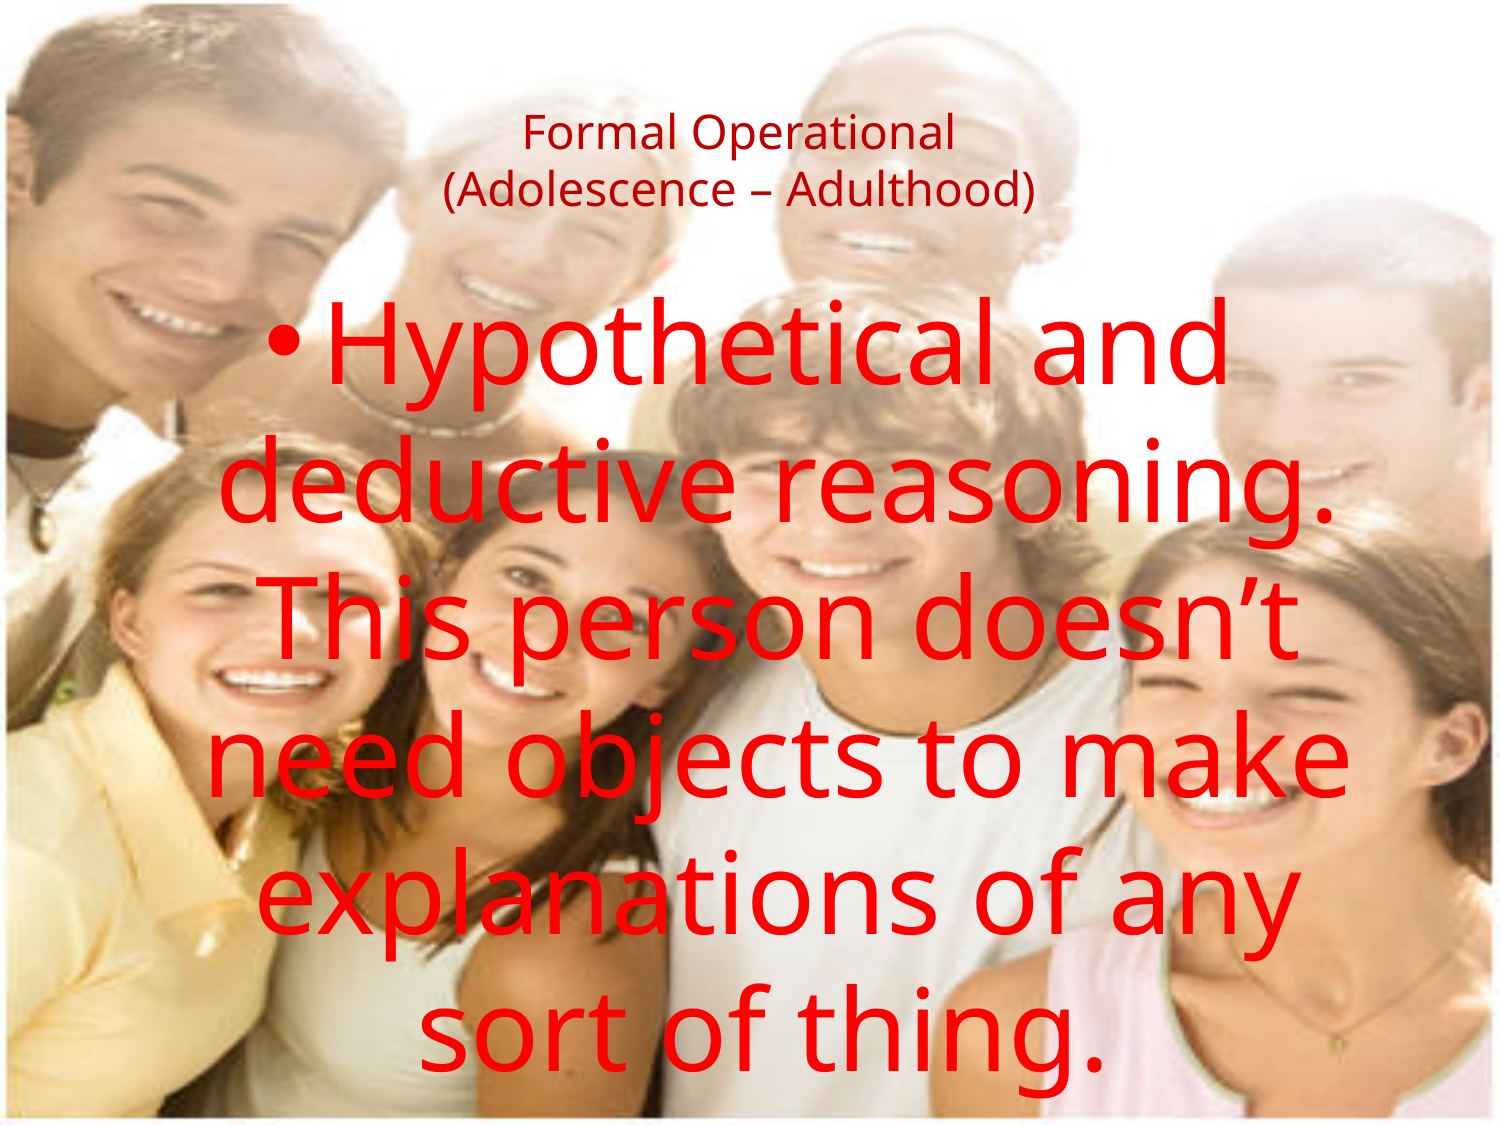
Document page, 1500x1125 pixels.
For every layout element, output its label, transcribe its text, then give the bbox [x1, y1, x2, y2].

picture [0, 0, 1500, 1125]
title Formal Operational (Adolescence – Adulthood) [70, 93, 1421, 282]
list Hypothetical and deductive reasoning. This person doesn’t need objects to make explanations of any sort of thing. [74, 262, 1426, 1006]
